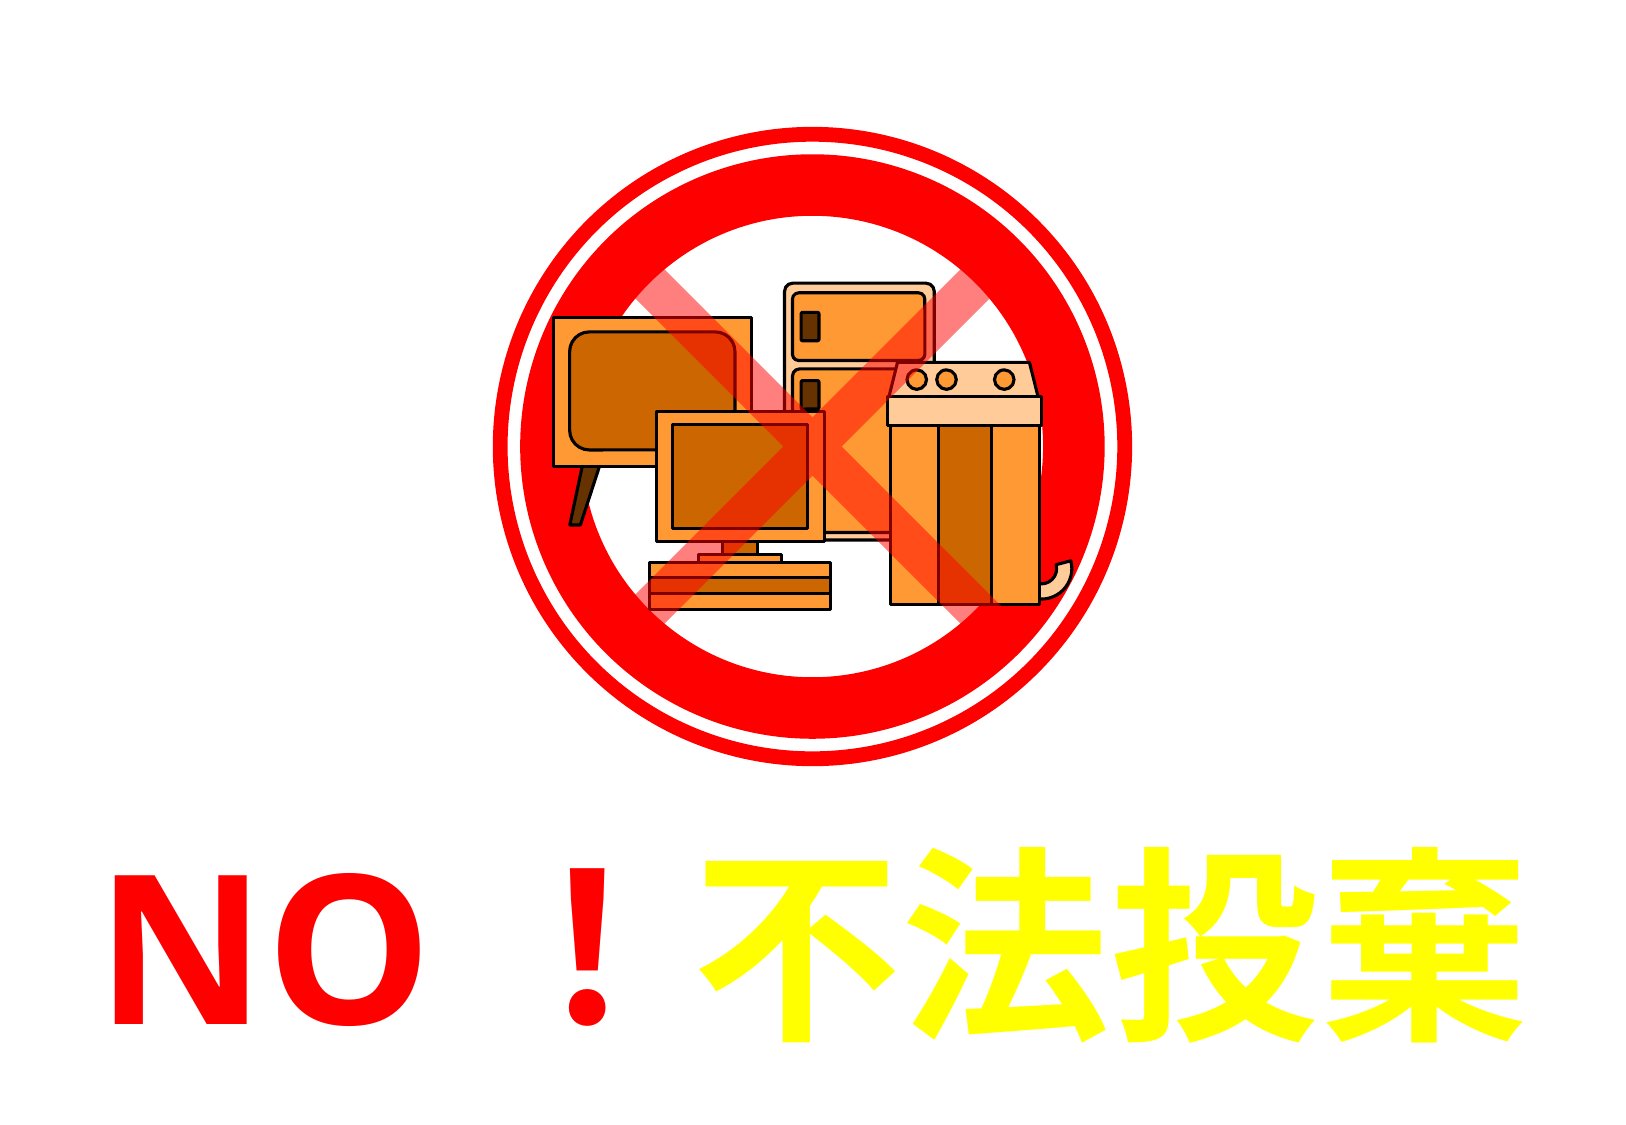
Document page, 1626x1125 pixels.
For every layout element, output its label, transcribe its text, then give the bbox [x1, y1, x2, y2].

text_box NO！不法投棄 [0, 808, 1625, 1074]
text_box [492, 126, 1133, 767]
